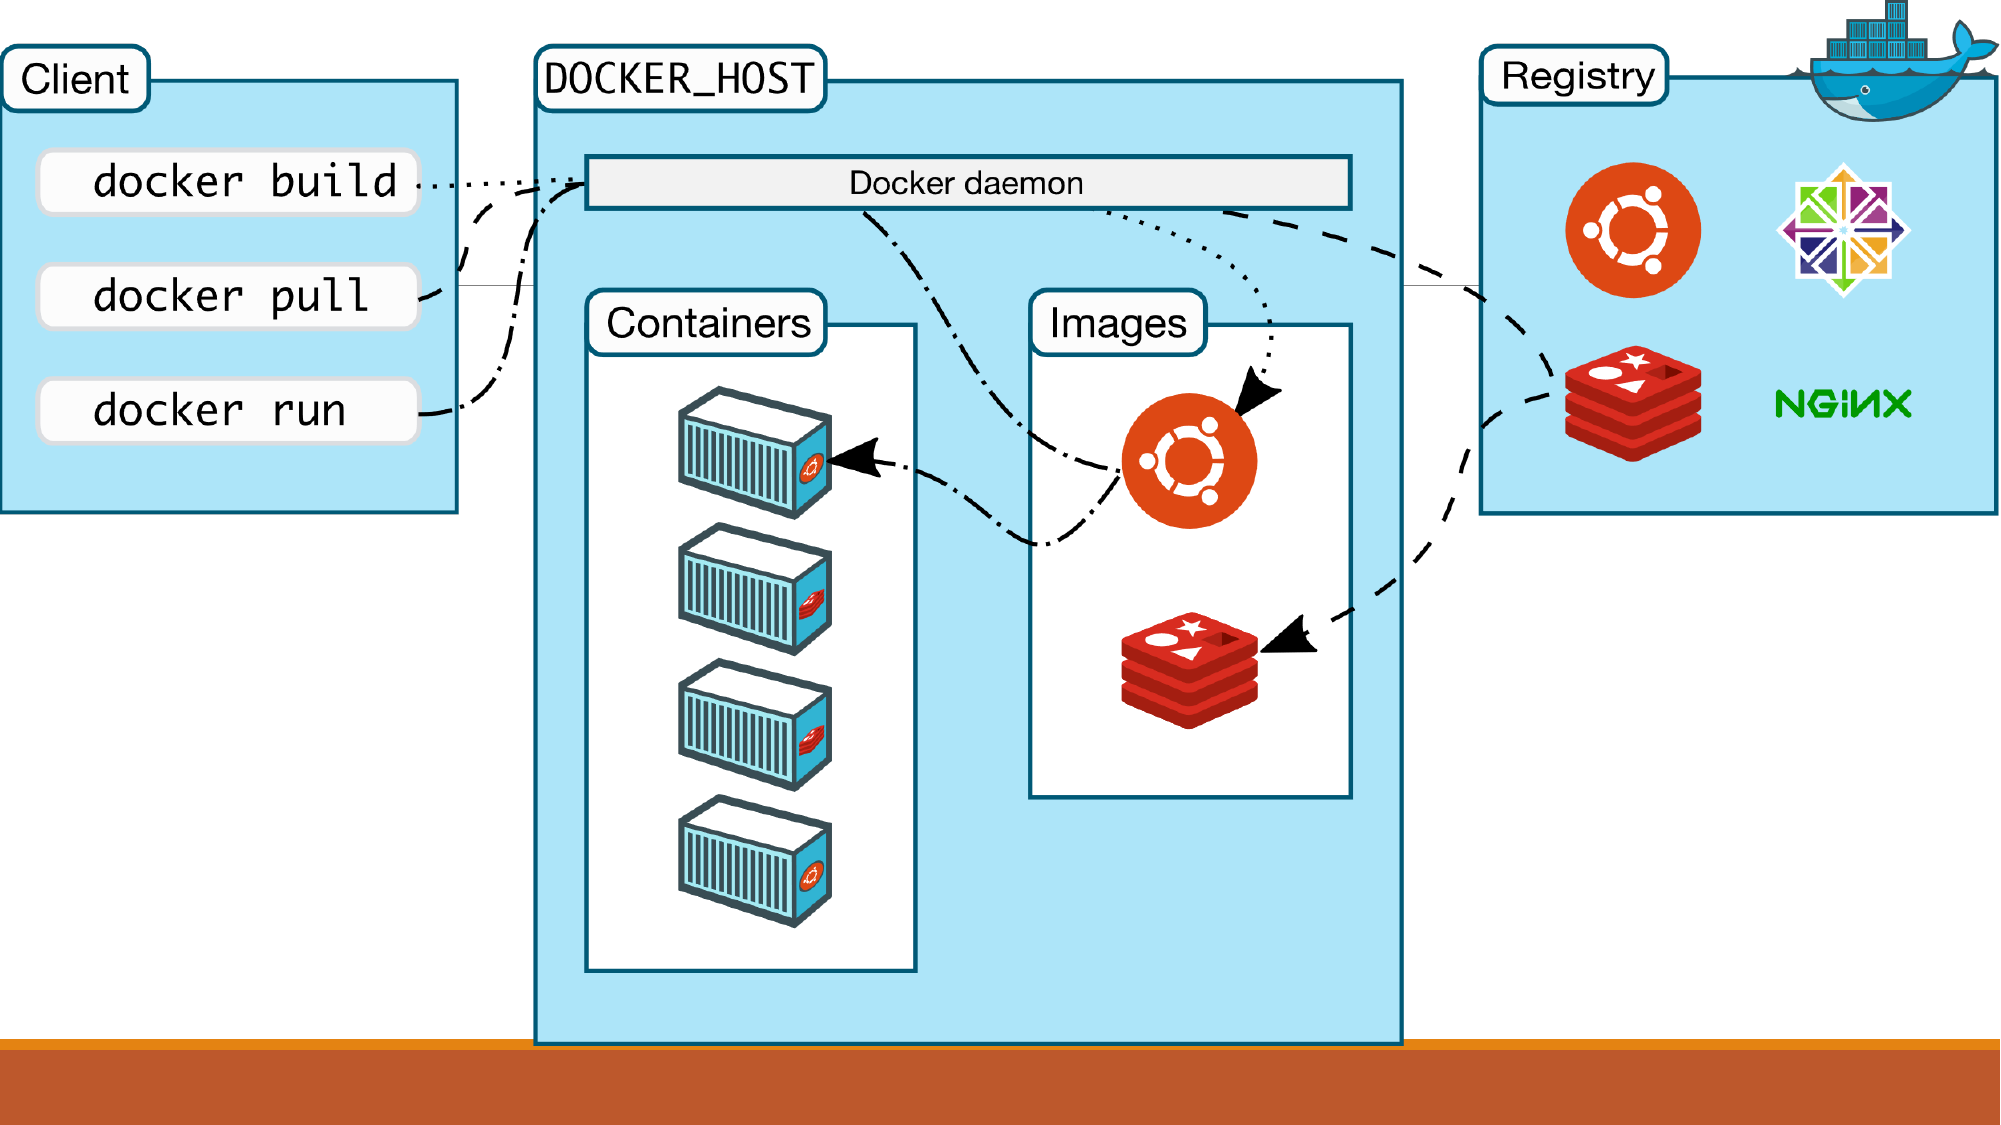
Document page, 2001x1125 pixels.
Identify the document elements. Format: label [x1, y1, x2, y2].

list [0, 0, 2000, 1047]
